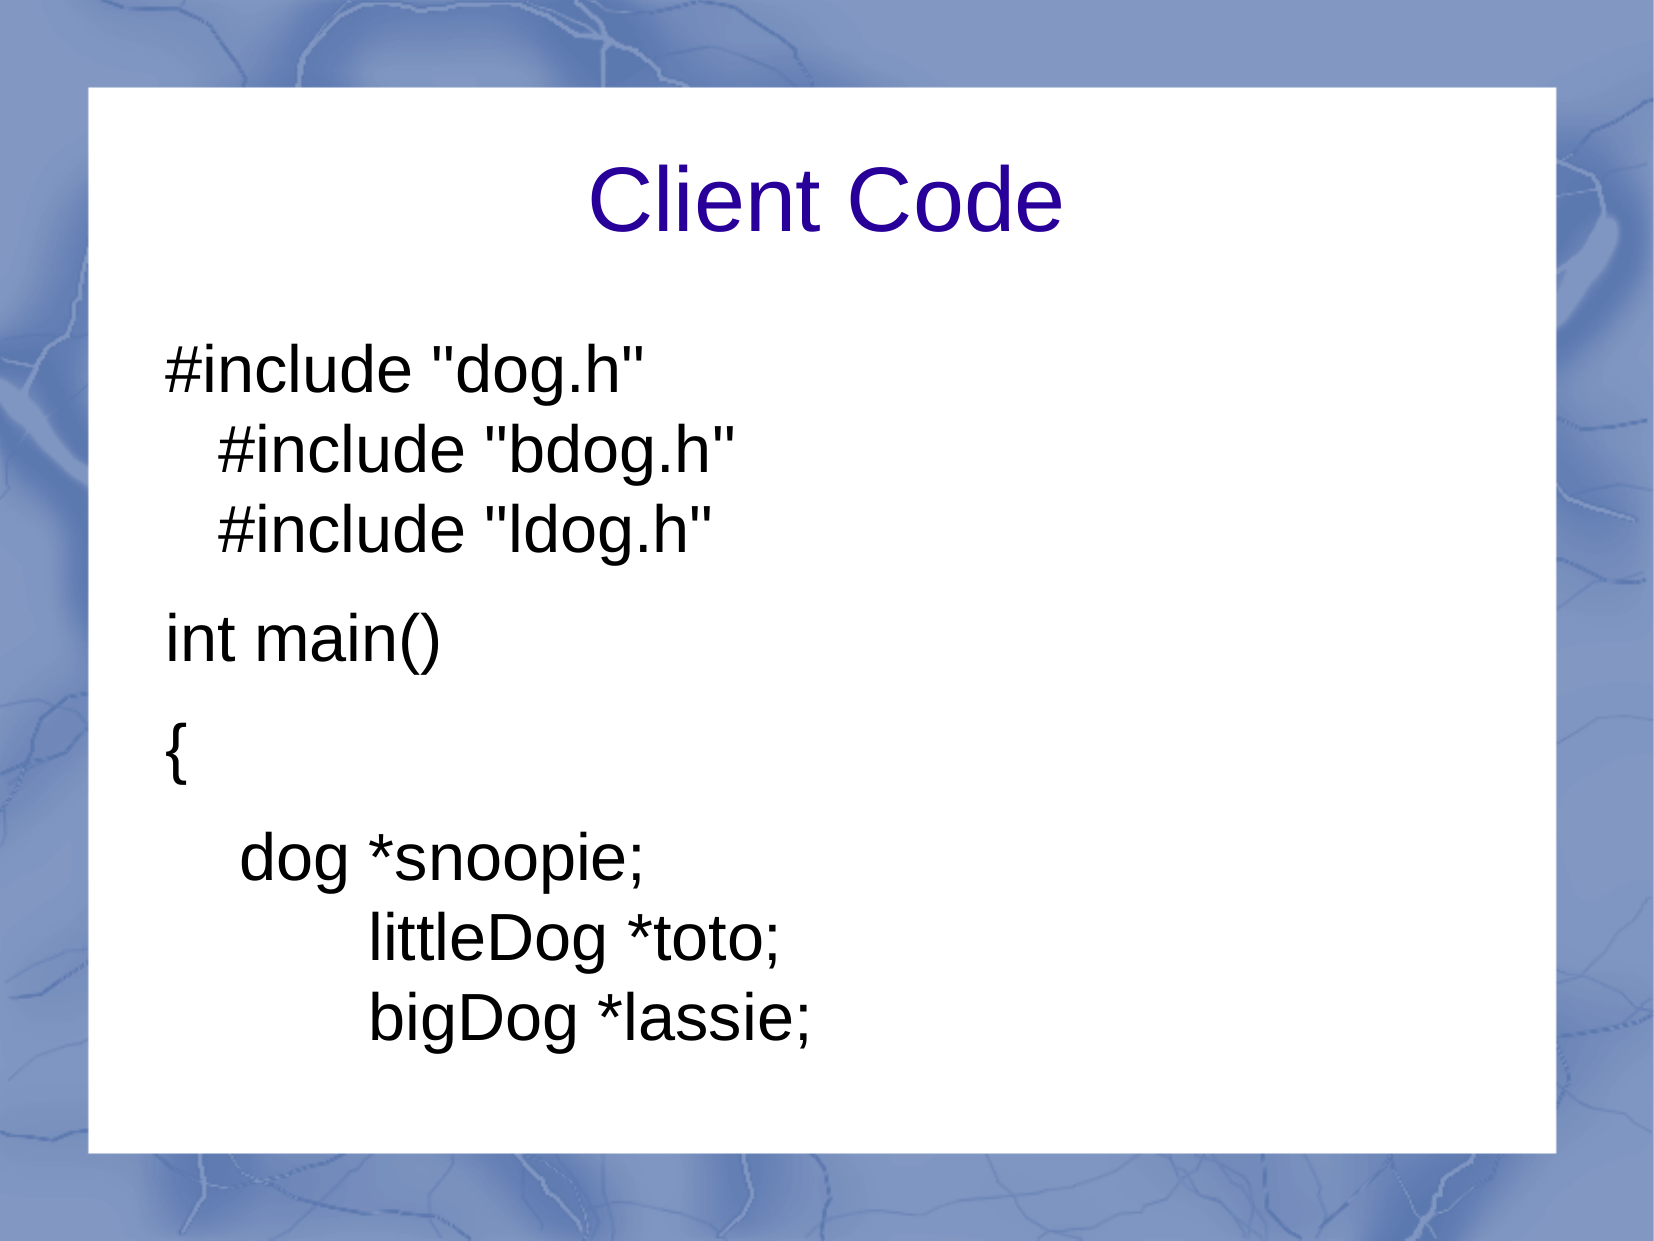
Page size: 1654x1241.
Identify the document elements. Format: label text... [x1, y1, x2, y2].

picture [0, 0, 1654, 1241]
title Client Code [118, 90, 1536, 298]
list #include "dog.h" #include "bdog.h" #include "ldog.h" int main() { dog *snoopie; littleDog *toto; bigDog *lassie; [147, 325, 1506, 1054]
